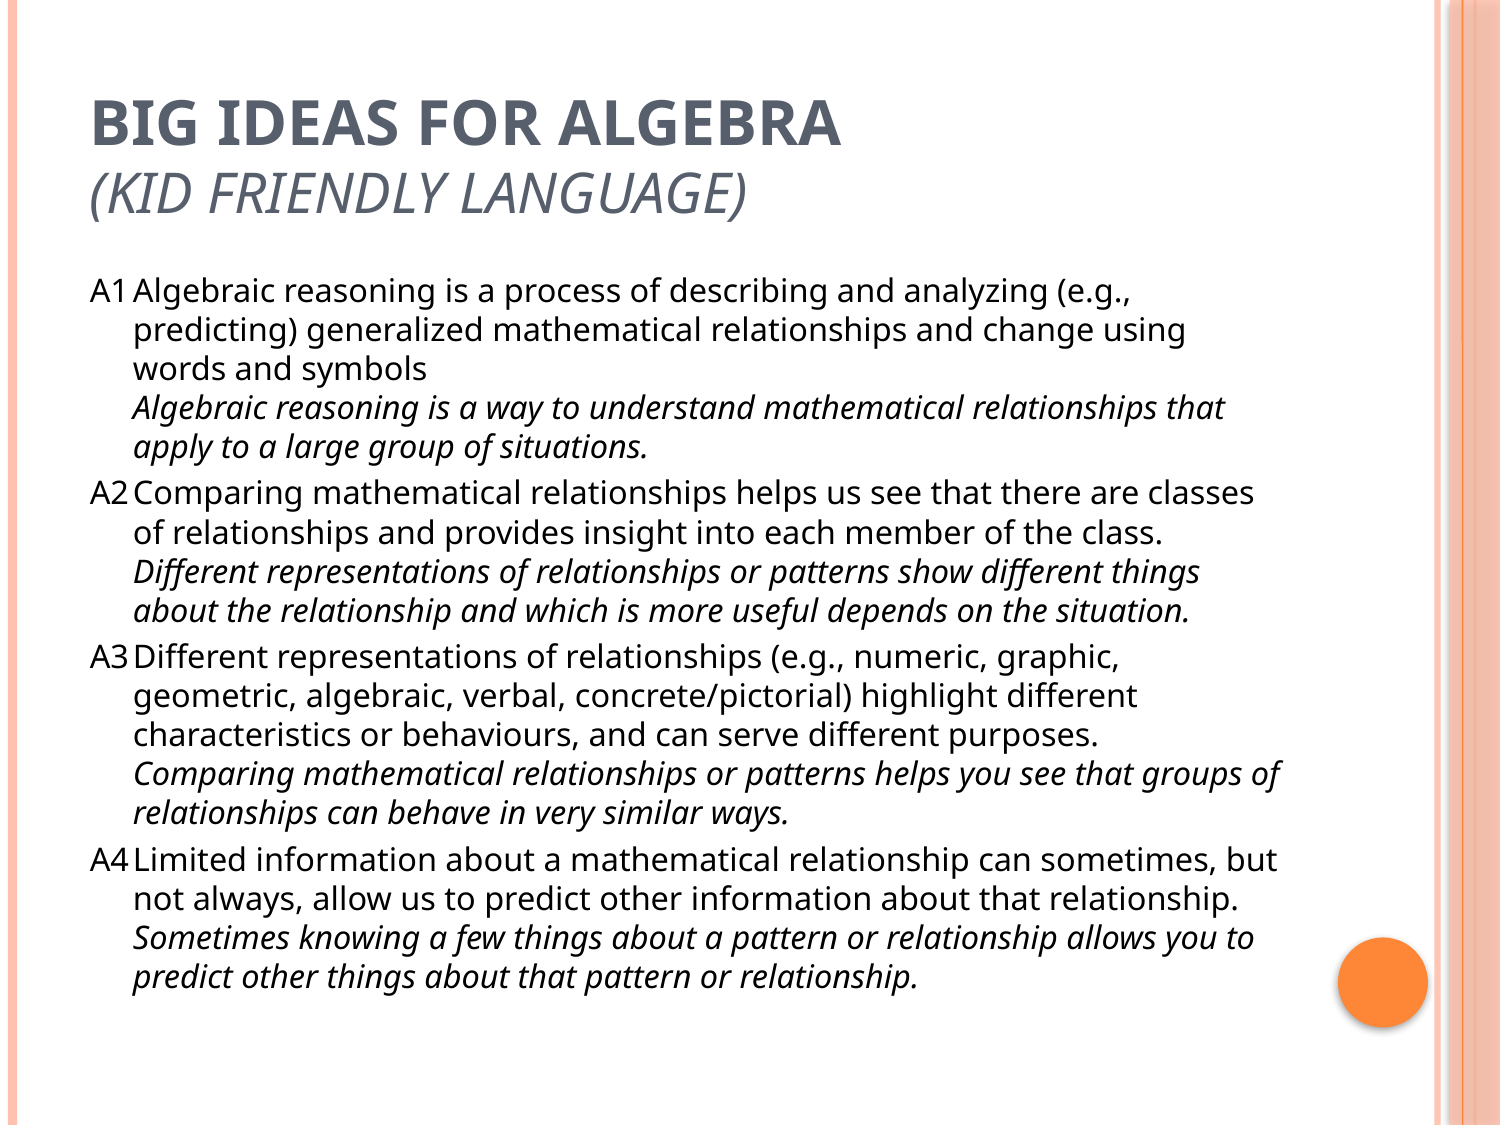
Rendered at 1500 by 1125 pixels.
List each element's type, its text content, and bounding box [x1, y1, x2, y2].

title Big Ideas for Algebra (kid friendly language) [75, 45, 1300, 233]
list A1 Algebraic reasoning is a process of describing and analyzing (e.g., predicting) generalized mathematical relationships and change using words and symbols Algebraic reasoning is a way to understand mathematical relationships that apply to a large group of situations. A2 Comparing mathematical relationships helps us see that there are classes of relationships and provides insight into each member of the class. Different representations of relationships or patterns show different things about the relationship and which is more useful depends on the situation. A3 Different representations of relationships (e.g., numeric, graphic, geometric, algebraic, verbal, concrete/pictorial) highlight different characteristics or behaviours, and can serve different purposes. Comparing mathematical relationships or patterns helps you see that groups of relationships can behave in very similar ways. A4 Limited information about a mathematical relationship can sometimes, but not always, allow us to predict other information about that relationship. Sometimes knowing a few things about a pattern or relationship allows you to predict other things about that pattern or relationship. [75, 262, 1300, 1062]
